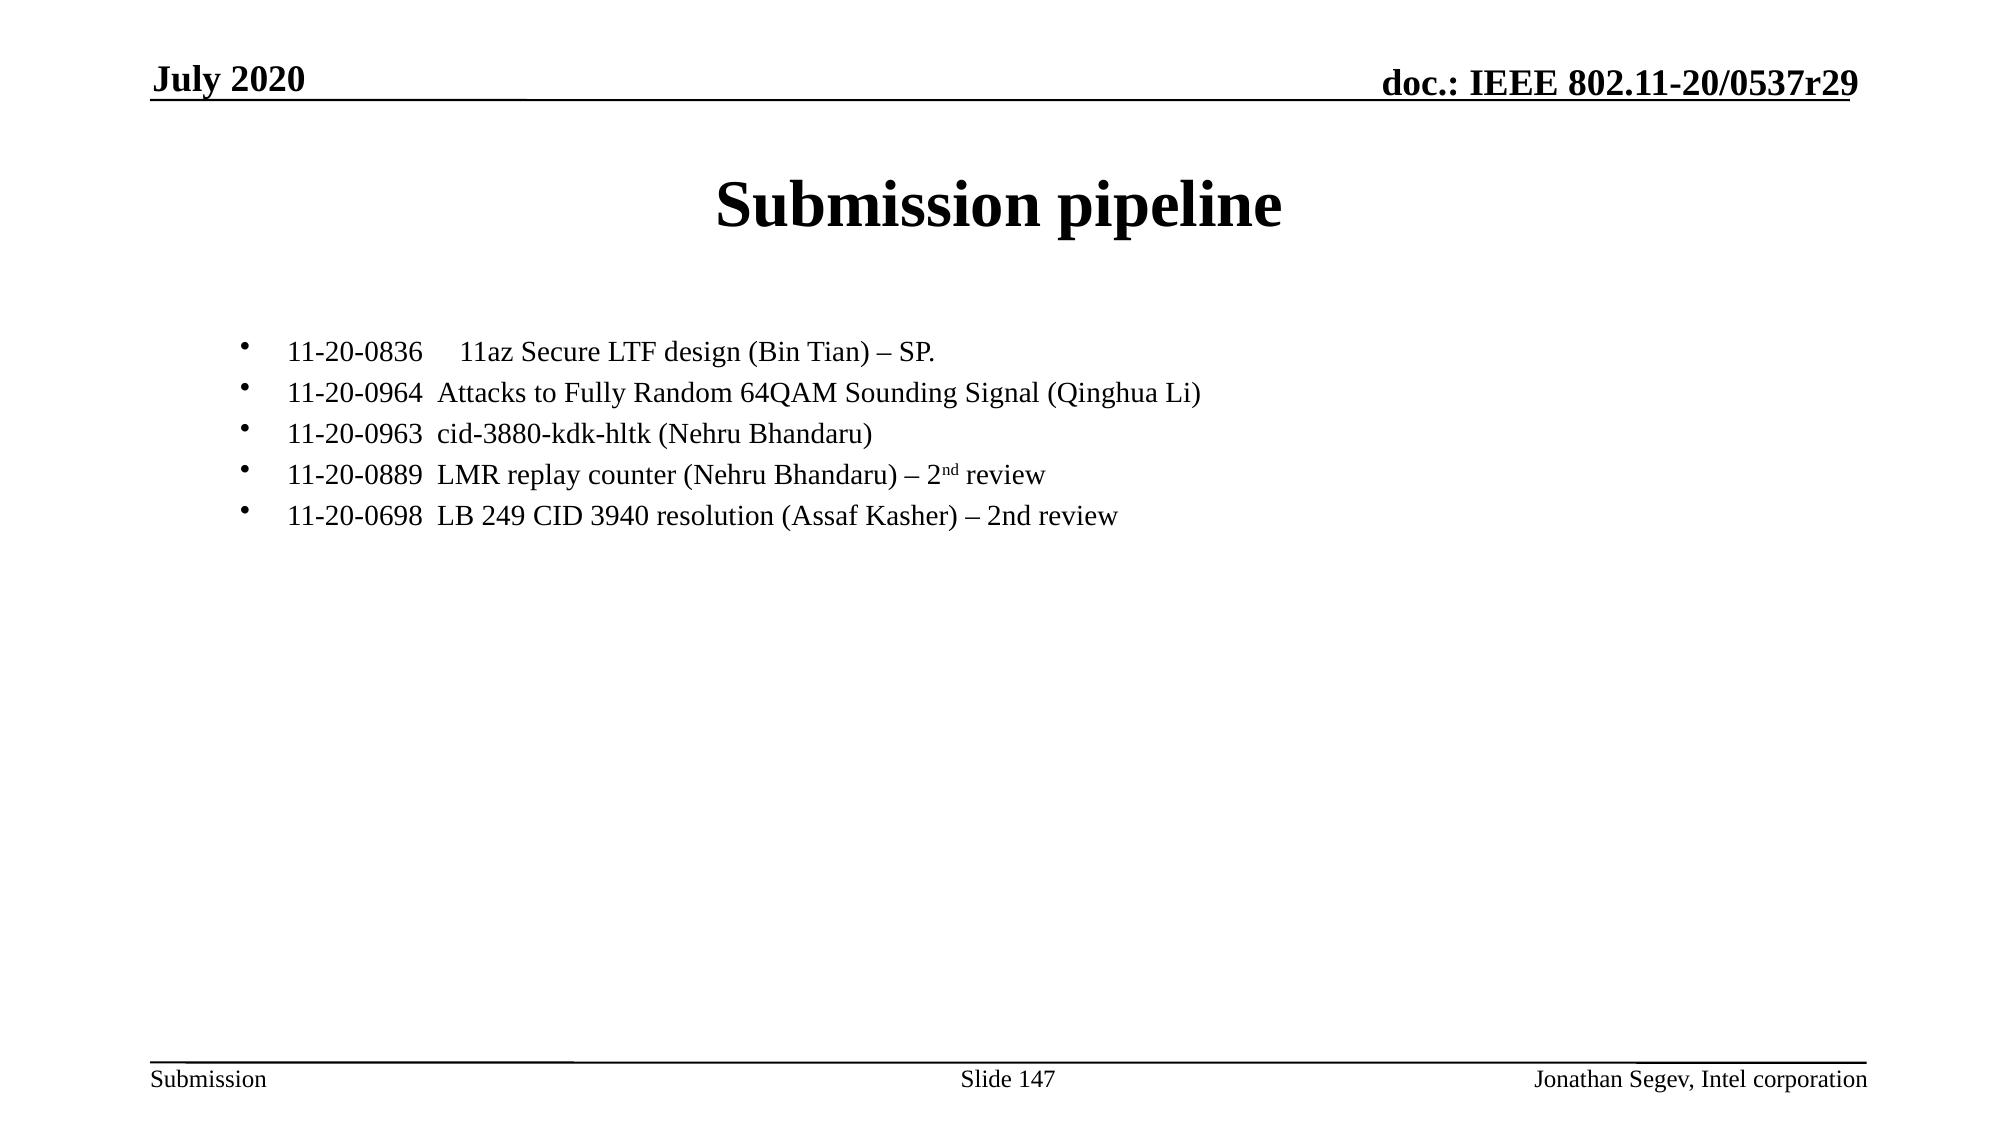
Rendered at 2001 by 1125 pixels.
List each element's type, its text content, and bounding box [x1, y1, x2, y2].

list 11-20-0836 11az Secure LTF design (Bin Tian) – SP. 11-20-0964 Attacks to Fully Random 64QAM Sounding Signal (Qinghua Li) 11-20-0963 cid-3880-kdk-hltk (Nehru Bhandaru) 11-20-0889 LMR replay counter (Nehru Bhandaru) – 2nd review 11-20-0698 LB 249 CID 3940 resolution (Assaf Kasher) – 2nd review [149, 324, 1850, 1000]
slide_number Slide 147 [950, 1061, 1067, 1123]
footer Jonathan Segev, Intel corporation [1171, 1061, 1869, 1093]
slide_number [152, 54, 563, 100]
title Submission pipeline [149, 112, 1850, 288]
